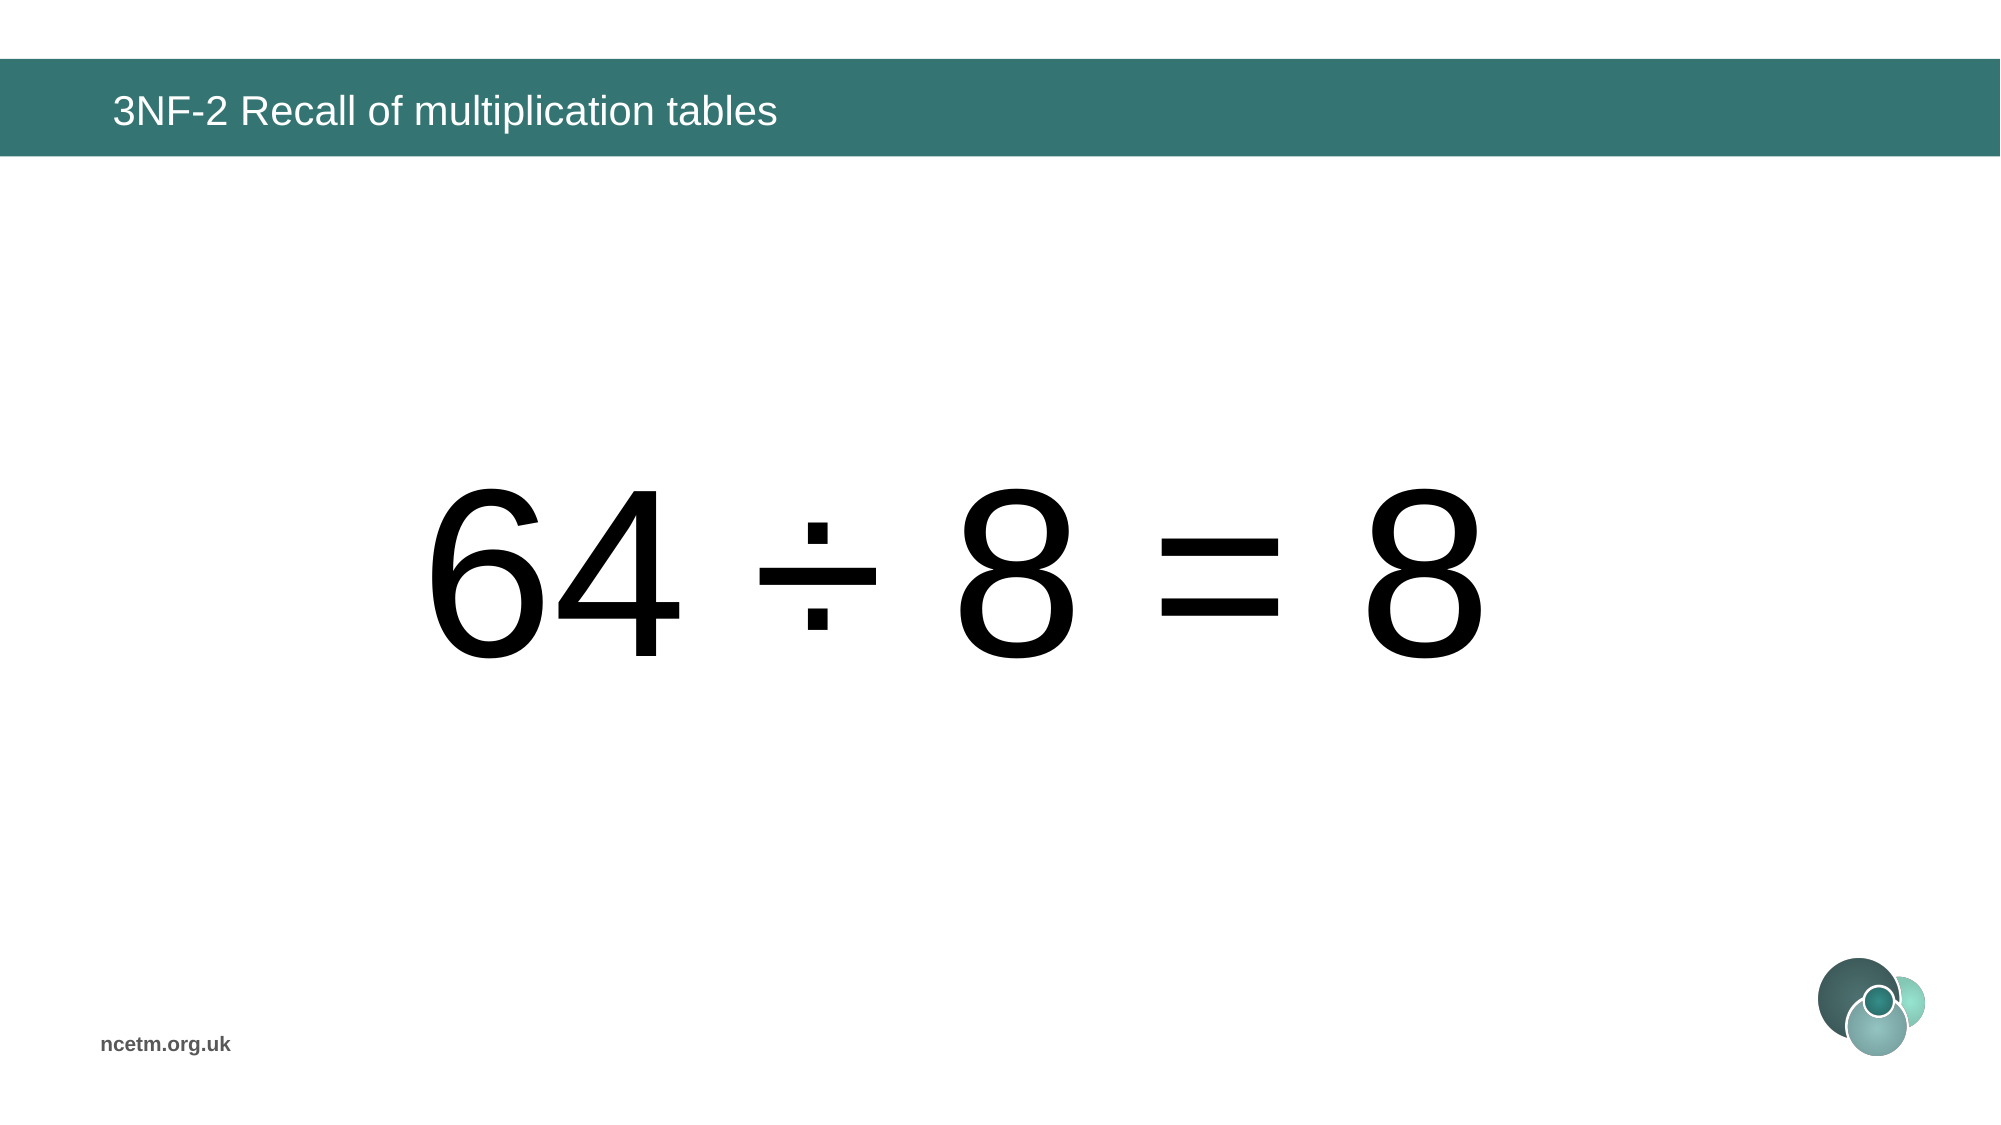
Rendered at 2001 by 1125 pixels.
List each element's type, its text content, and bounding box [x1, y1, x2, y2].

picture [1818, 958, 1925, 1056]
title 3NF-2 Recall of multiplication tables [97, 76, 1945, 147]
text_box 8 [1344, 409, 1508, 712]
text_box 64 ÷ 8 = [405, 409, 1344, 712]
